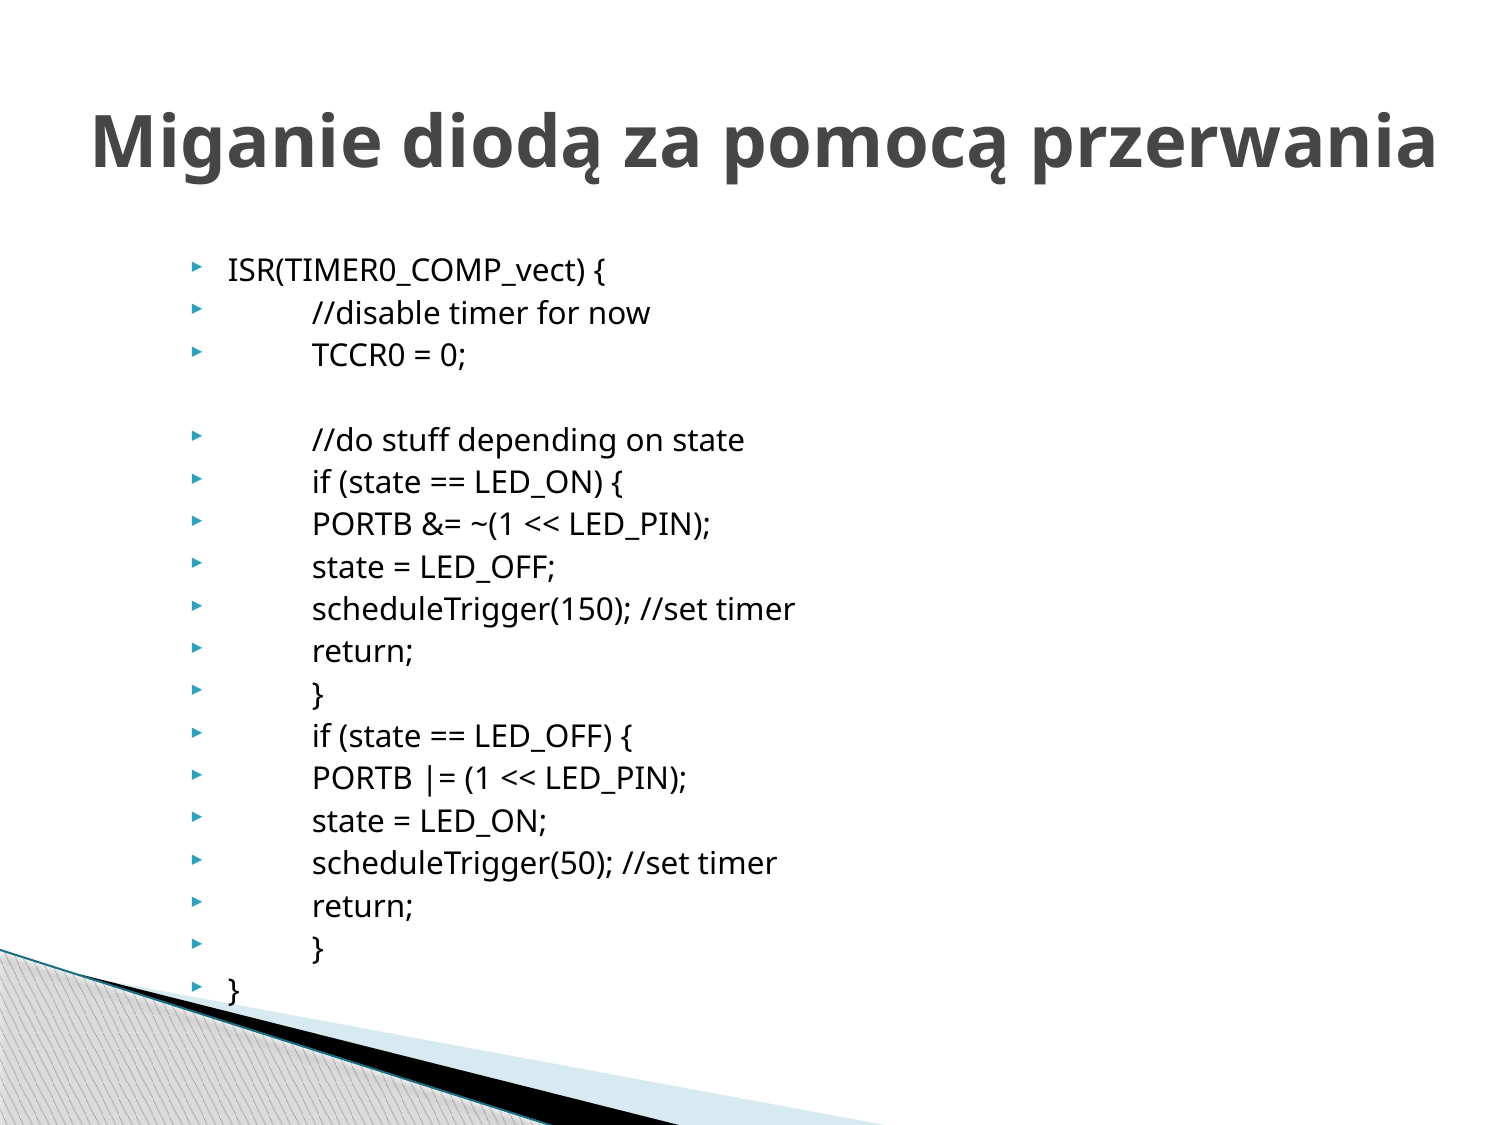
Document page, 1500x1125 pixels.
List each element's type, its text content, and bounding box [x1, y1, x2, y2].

title Miganie diodą za pomocą przerwania [75, 45, 1471, 233]
list ISR(TIMER0_COMP_vect) { //disable timer for now TCCR0 = 0; //do stuff depending on state if (state == LED_ON) { PORTB &= ~(1 << LED_PIN); state = LED_OFF; scheduleTrigger(150); //set timer return; } if (state == LED_OFF) { PORTB |= (1 << LED_PIN); state = LED_ON; scheduleTrigger(50); //set timer return; } } [159, 243, 1425, 1024]
